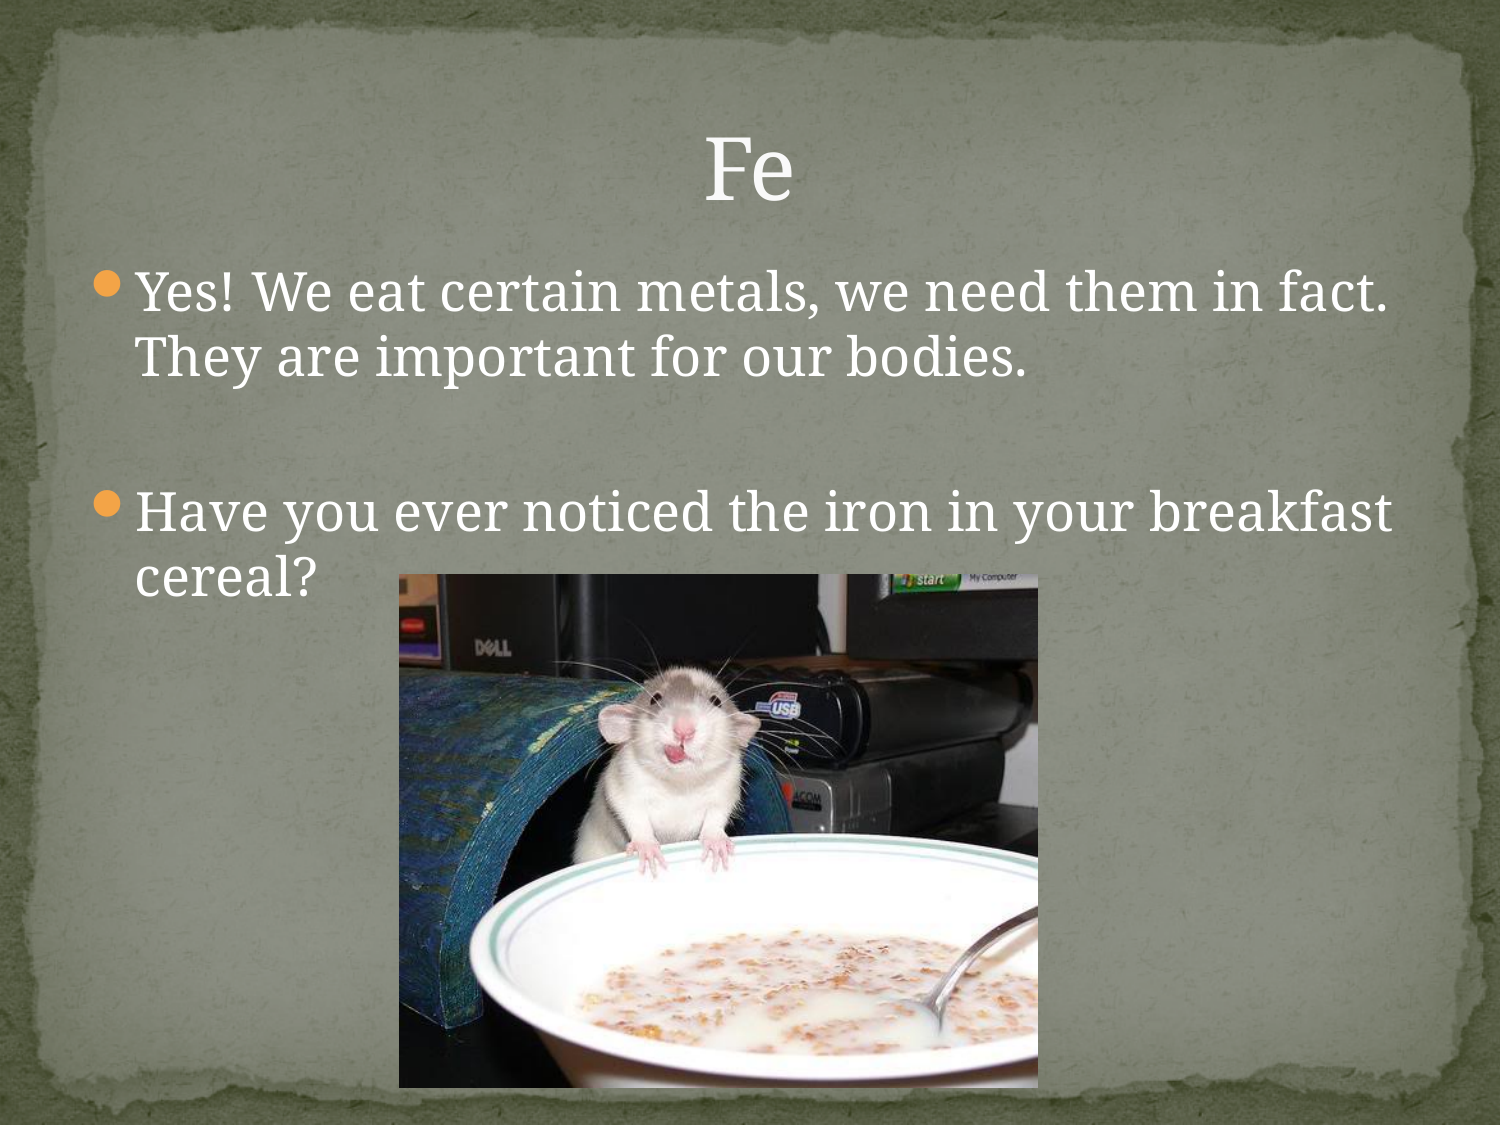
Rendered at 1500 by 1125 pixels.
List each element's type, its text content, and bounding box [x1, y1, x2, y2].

title Fe [74, 24, 1425, 225]
list Yes! We eat certain metals, we need them in fact. They are important for our bodies. Have you ever noticed the iron in your breakfast cereal? [75, 249, 1425, 1000]
picture [399, 574, 1038, 1088]
